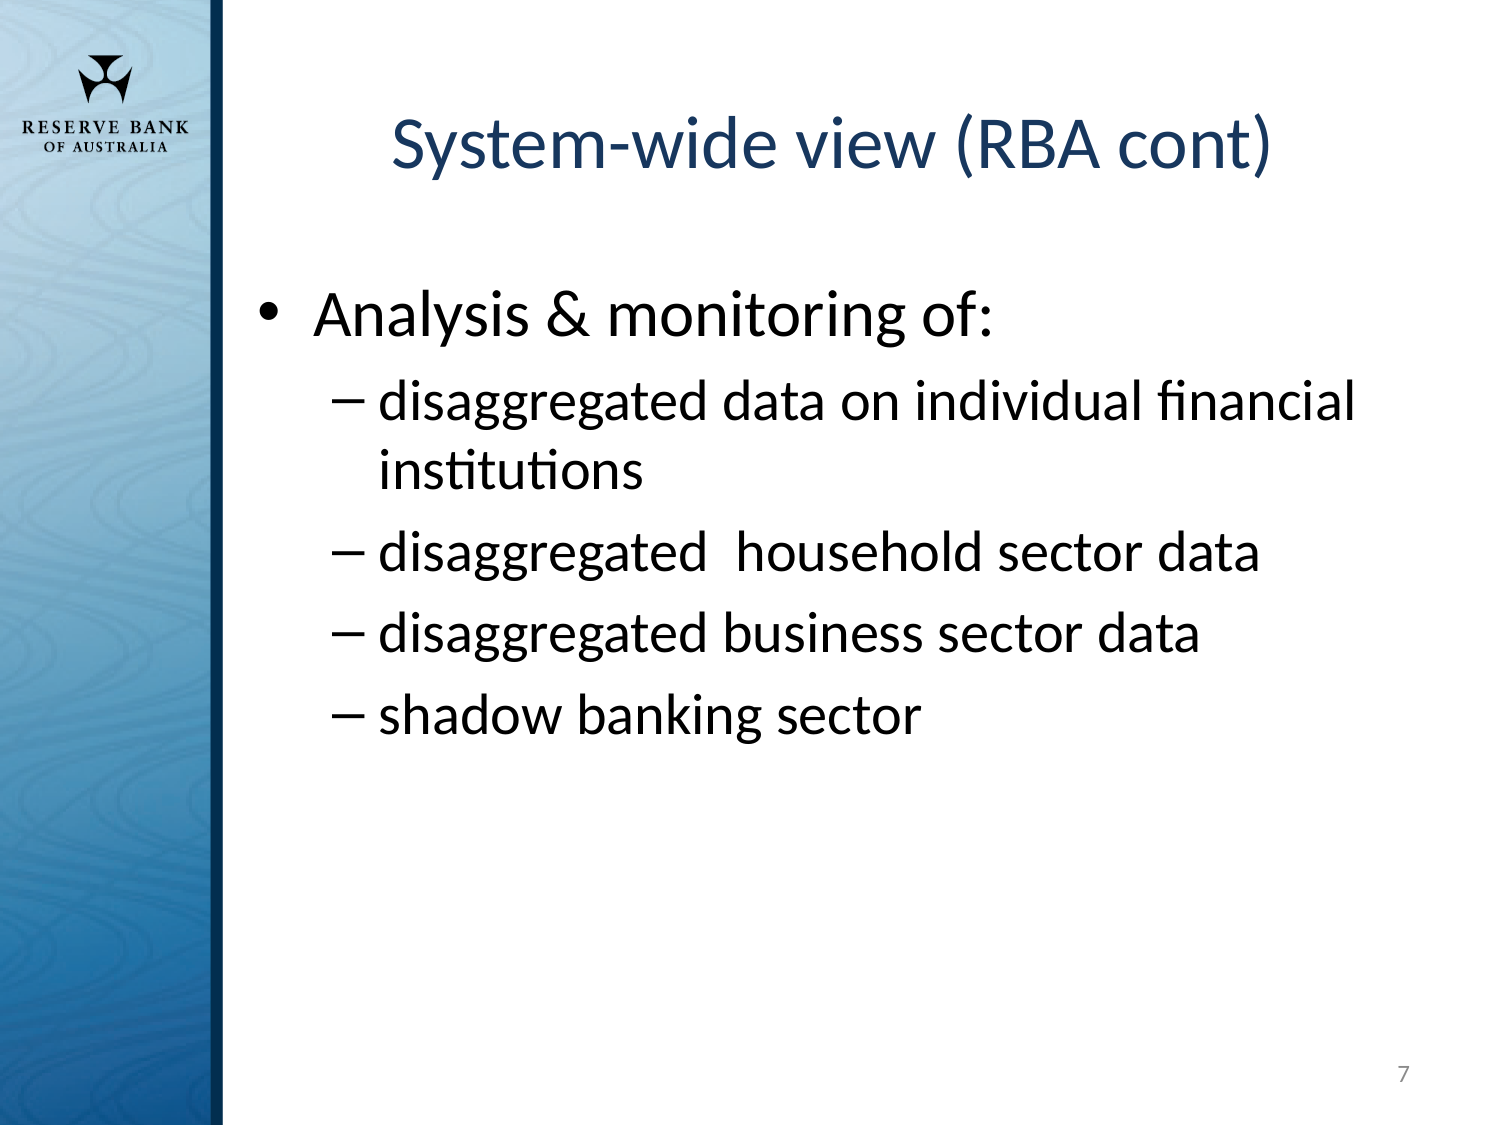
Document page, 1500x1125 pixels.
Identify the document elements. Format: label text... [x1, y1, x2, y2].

list Analysis & monitoring of: disaggregated data on individual financial institutions disaggregated household sector data disaggregated business sector data shadow banking sector [242, 262, 1471, 953]
picture [0, 0, 223, 1125]
title System-wide view (RBA cont) [242, 45, 1425, 233]
slide_number 7 [1074, 1042, 1425, 1103]
